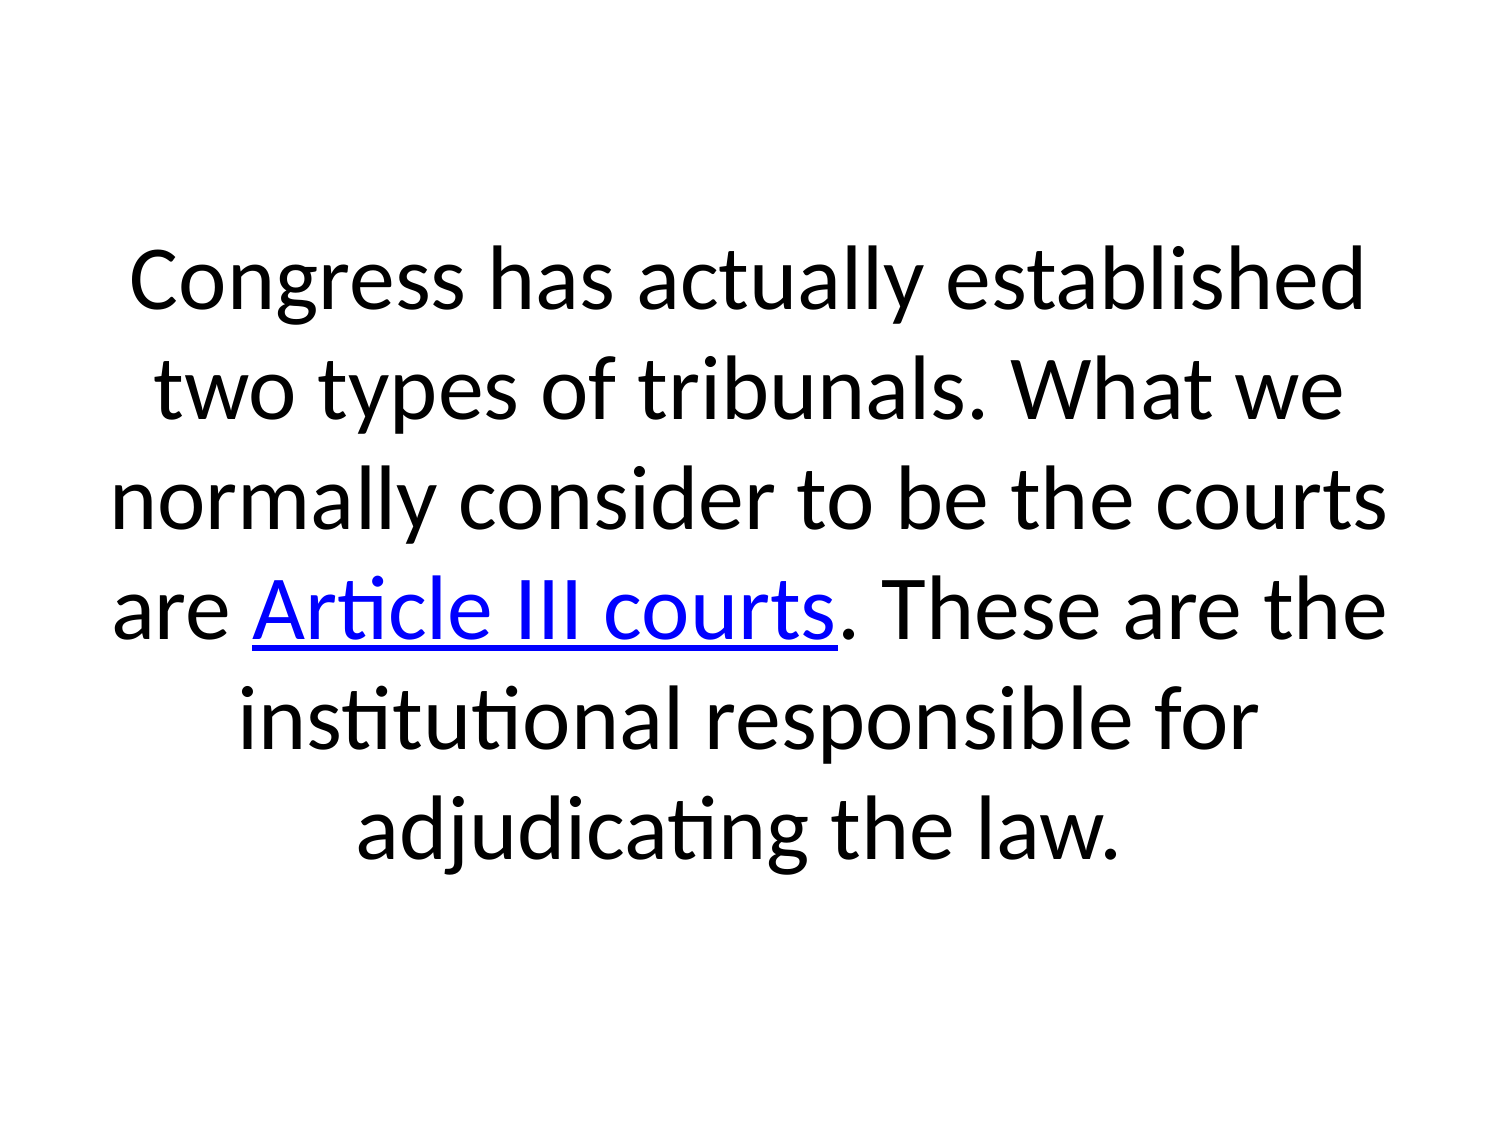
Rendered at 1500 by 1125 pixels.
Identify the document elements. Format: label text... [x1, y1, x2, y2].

title Congress has actually established two types of tribunals. What we normally consider to be the courts are Article III courts. These are the institutional responsible for adjudicating the law. [74, 44, 1426, 1051]
